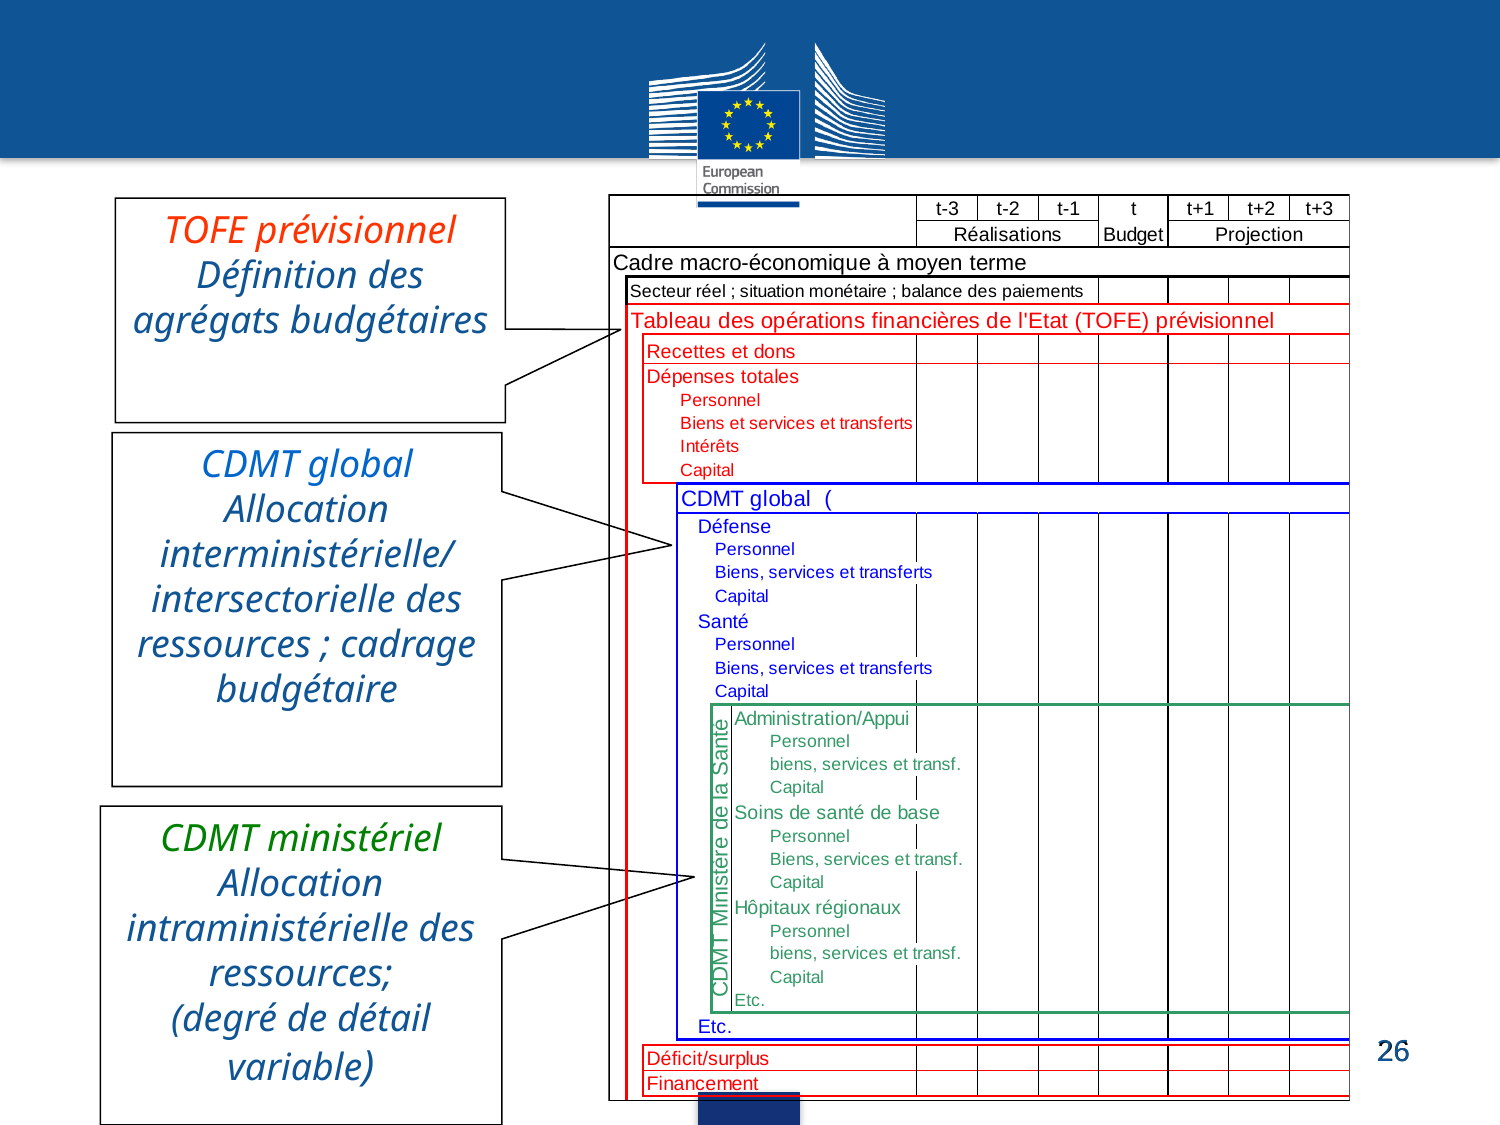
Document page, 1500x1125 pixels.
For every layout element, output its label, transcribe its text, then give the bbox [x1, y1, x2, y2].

text_box CDMT global Allocation interministérielle/ intersectorielle des ressources ; cadrage budgétaire [112, 432, 602, 787]
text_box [608, 194, 1351, 1102]
text_box TOFE prévisionnel Définition des agrégats budgétaires [115, 198, 602, 423]
picture [649, 42, 885, 194]
text_box 26 [1355, 1024, 1425, 1103]
text_box CDMT ministériel Allocation intraministérielle des ressources; (degré de détail variable) [100, 806, 602, 1125]
